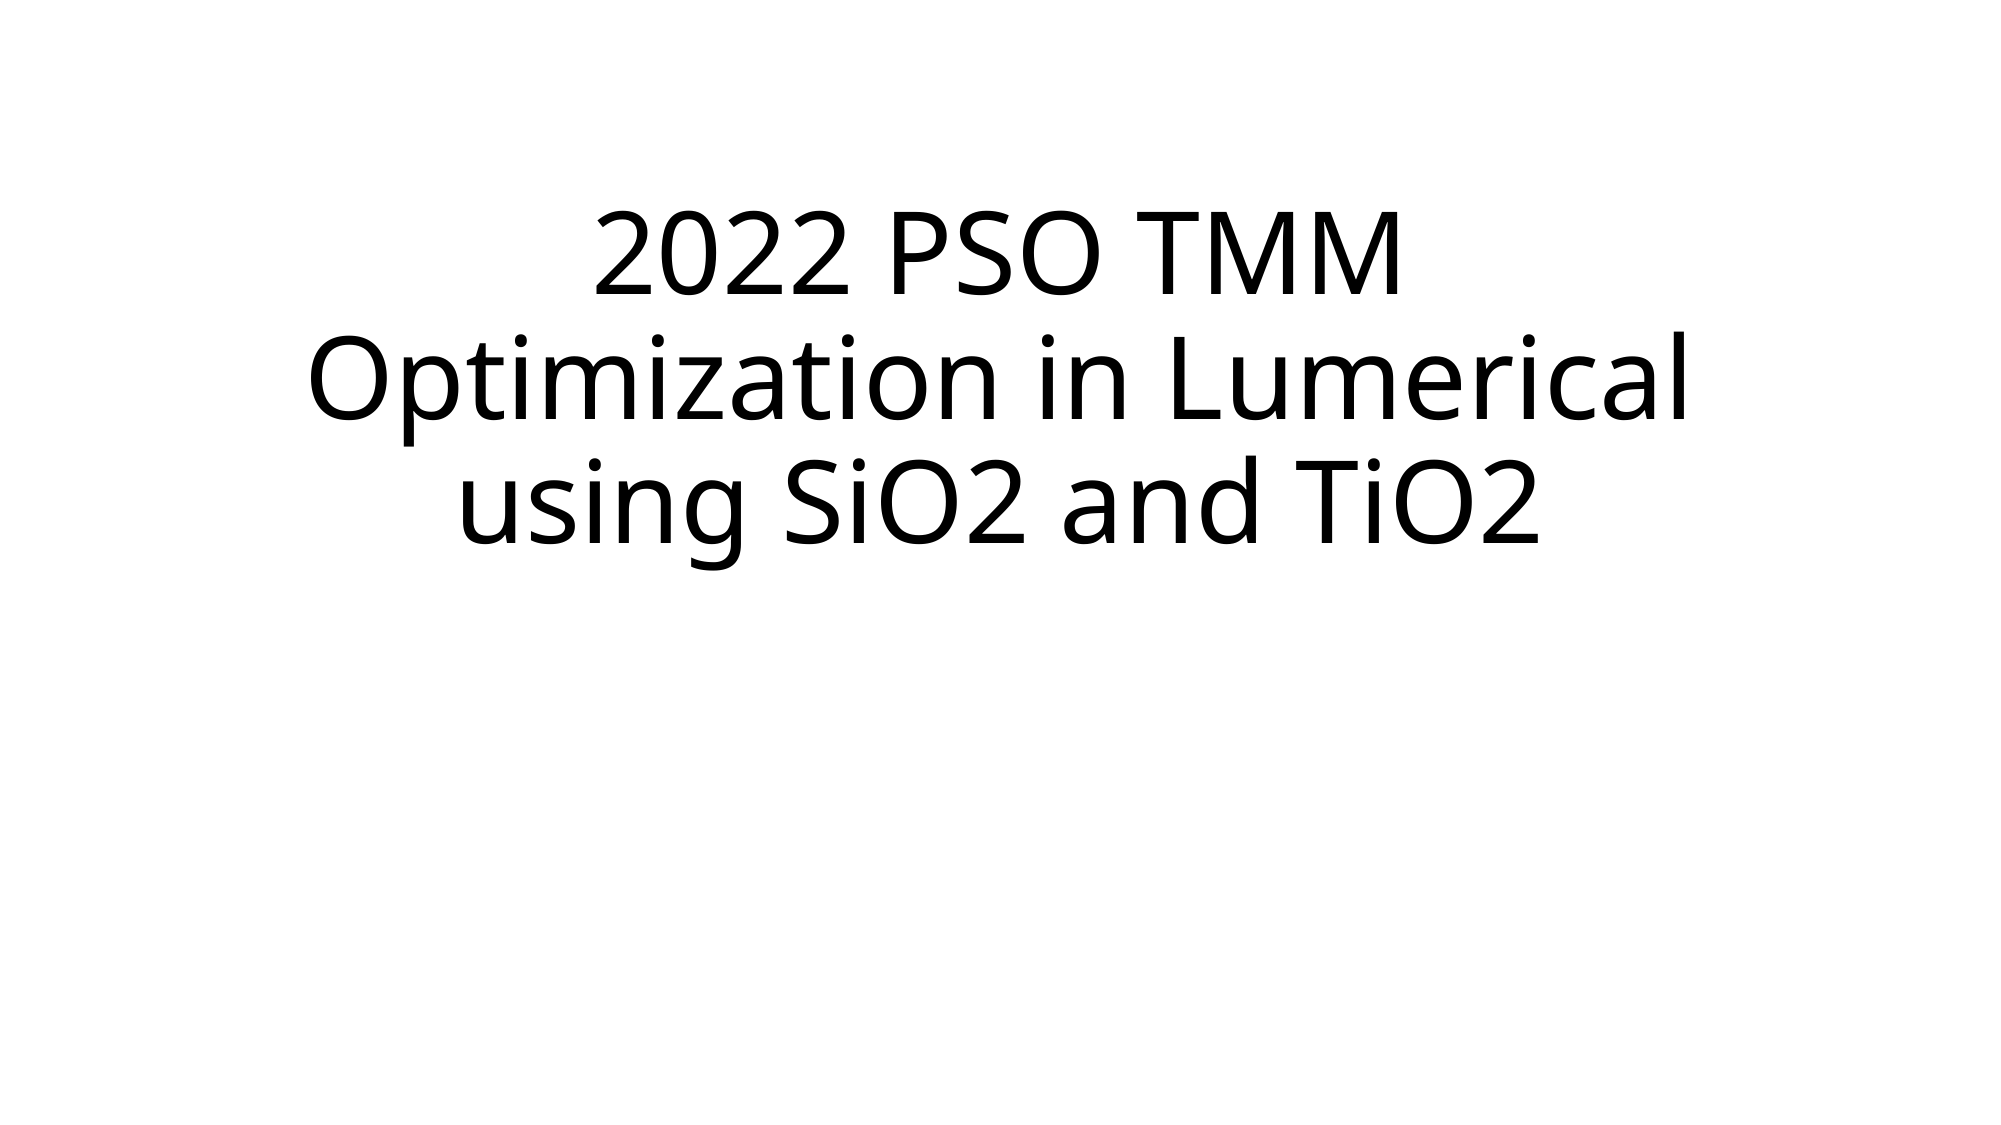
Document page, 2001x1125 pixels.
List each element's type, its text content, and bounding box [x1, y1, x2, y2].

title 2022 PSO TMM Optimization in Lumerical using SiO2 and TiO2 [249, 184, 1750, 576]
